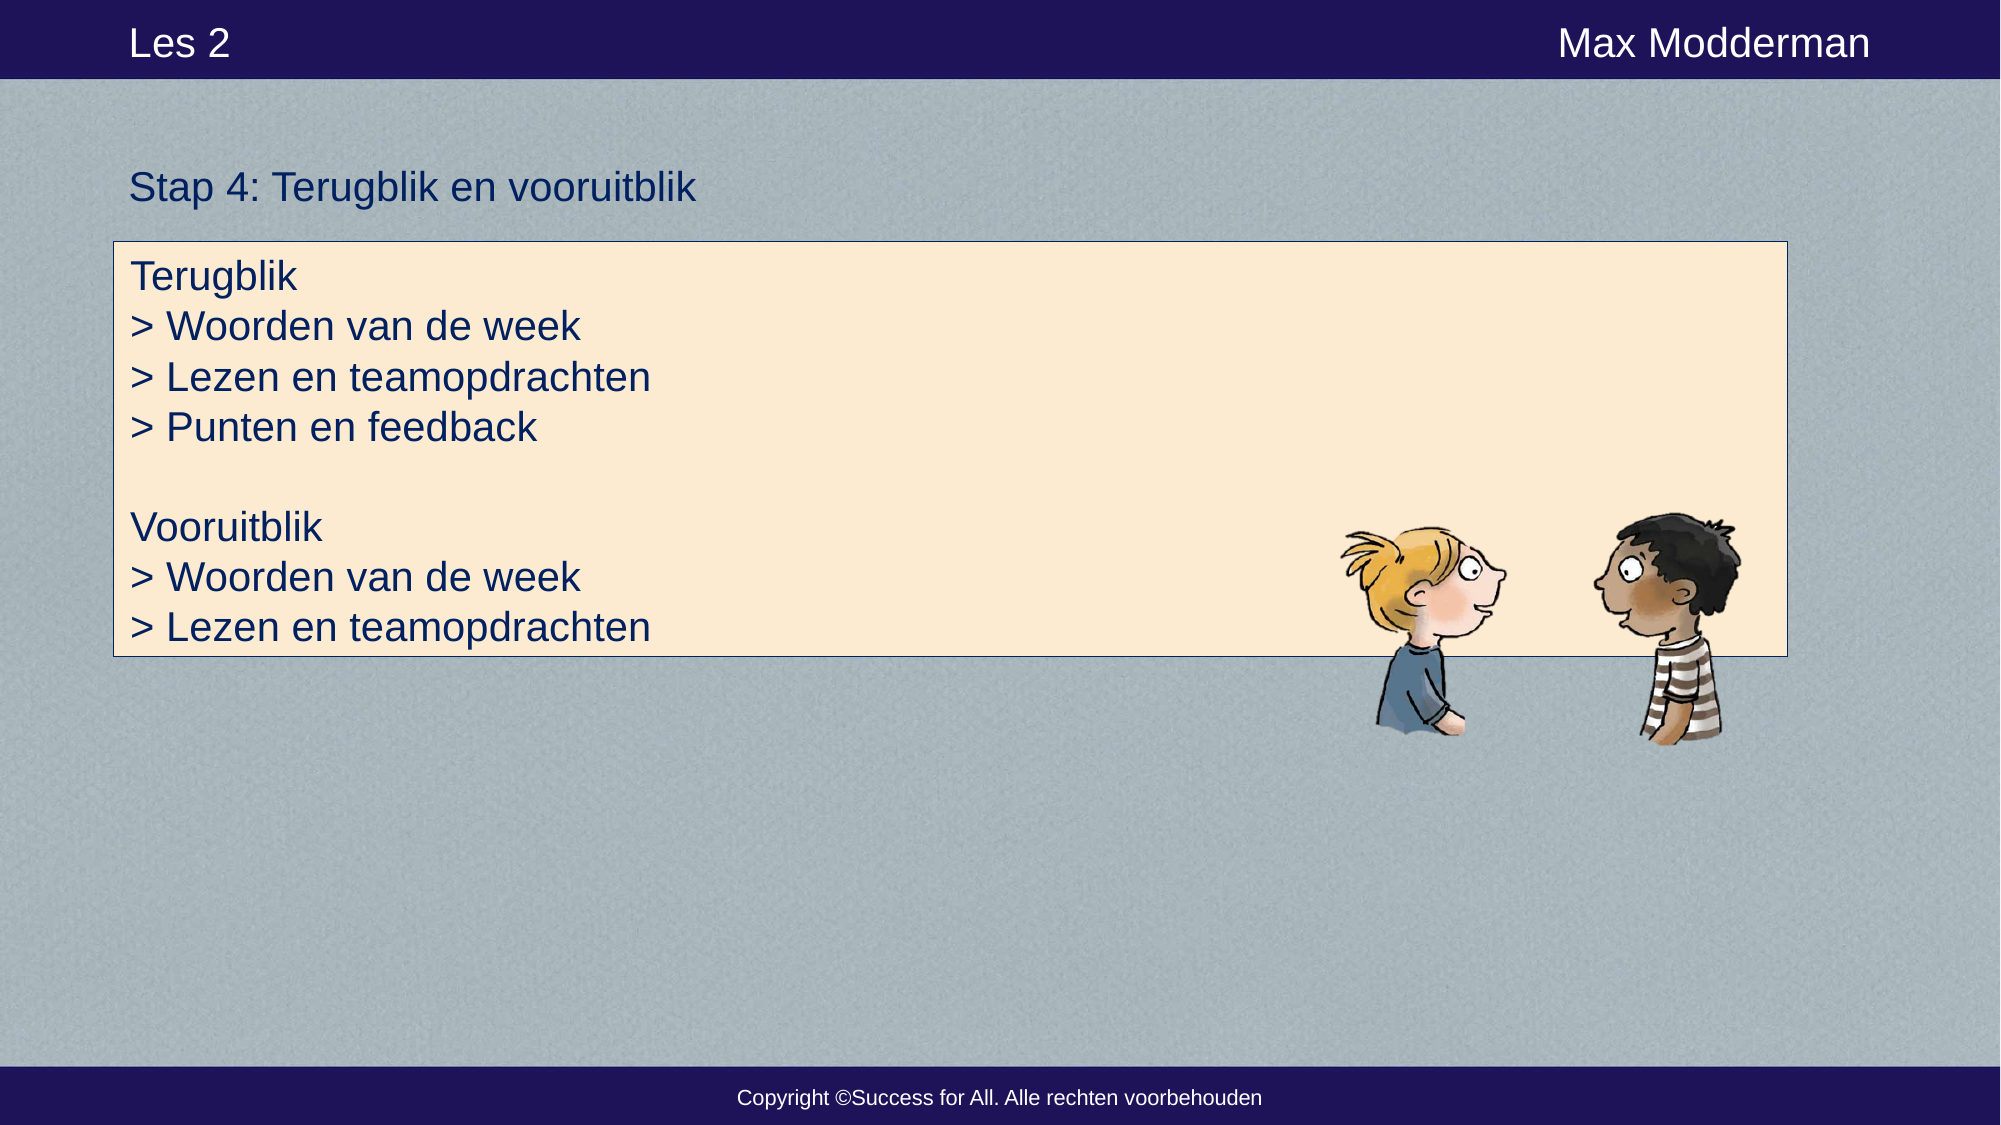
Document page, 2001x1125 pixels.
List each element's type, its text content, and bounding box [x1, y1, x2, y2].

text_box Stap 4: Terugblik en vooruitblik [114, 152, 907, 218]
picture [0, 0, 2001, 1125]
text_box Terugblik > Woorden van de week > Lezen en teamopdrachten > Punten en feedback Vooruitblik > Woorden van de week > Lezen en teamopdrachten [113, 241, 1788, 657]
text_box Copyright ©Success for All. Alle rechten voorbehouden [0, 1076, 2000, 1125]
text_box Max Modderman [999, 8, 1886, 123]
text_box Les 2 [114, 8, 354, 73]
